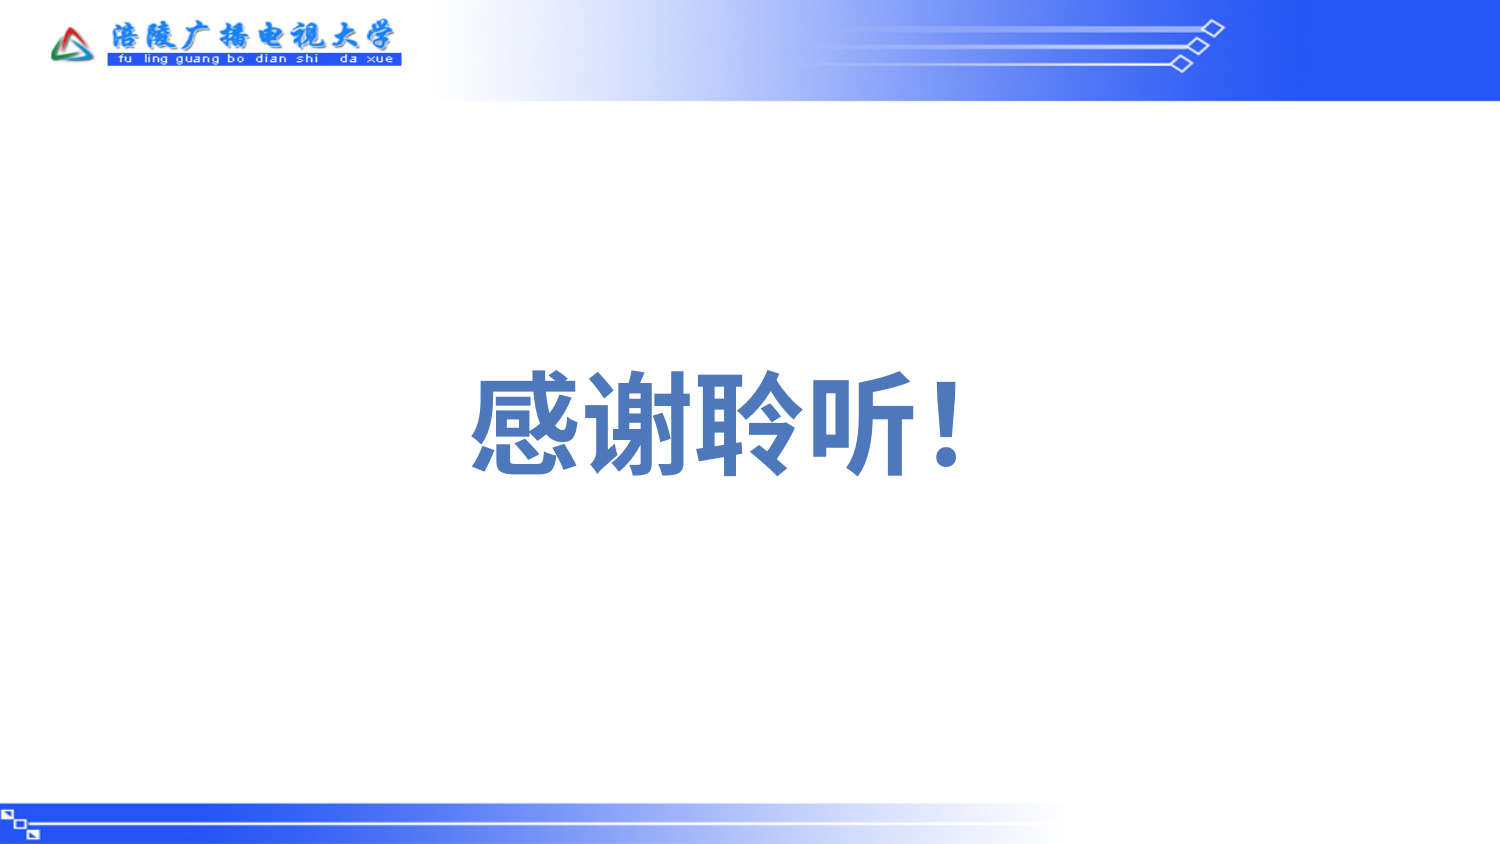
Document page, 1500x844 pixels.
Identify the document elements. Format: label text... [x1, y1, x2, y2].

picture [0, 0, 1500, 844]
text_box 感谢聆听！ [453, 346, 1047, 497]
